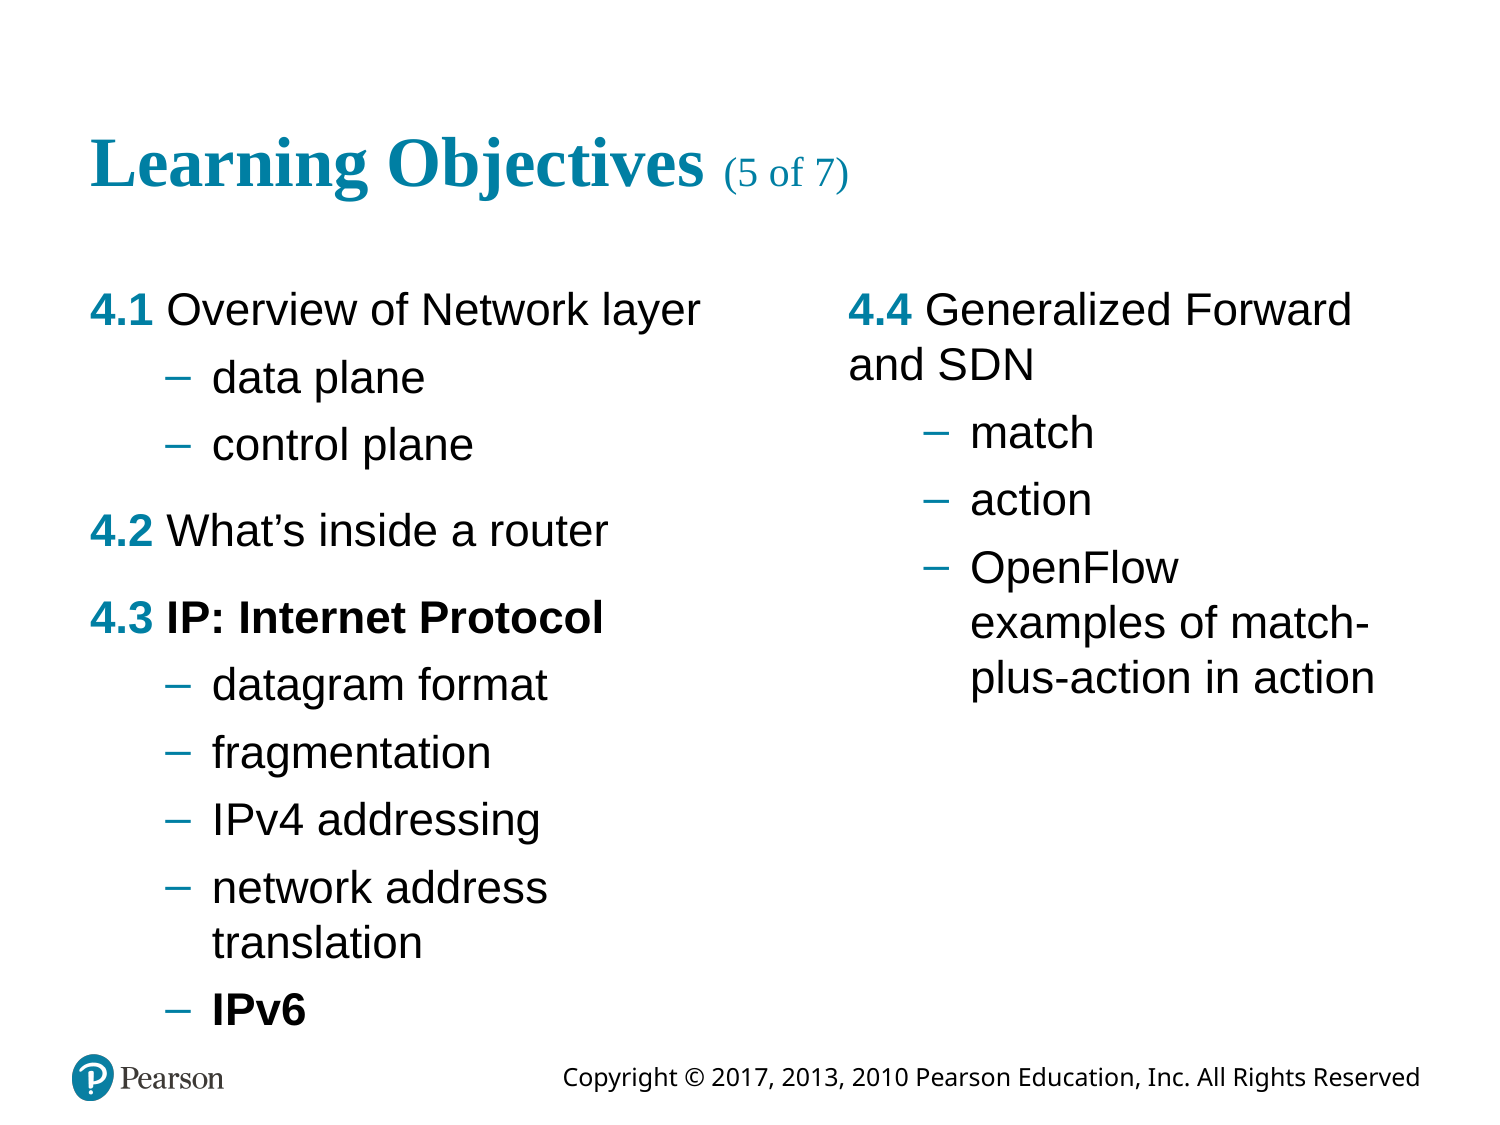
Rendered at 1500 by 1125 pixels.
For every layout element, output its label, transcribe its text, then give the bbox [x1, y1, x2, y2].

picture [98, 1054, 224, 1101]
list 4.1 Overview of Network layer data plane control plane 4.2 What’s inside a router 4.3 I P: Internet Protocol datagram format fragmentation I Pv4 addressing network address translation I Pv6 [75, 264, 781, 1031]
picture [80, 1063, 106, 1088]
list 4.4 Generalized Forward and S D N match action OpenFlow examples of match-plus-action in action [833, 264, 1400, 968]
picture [72, 1087, 83, 1101]
title Learning Objectives (5 of 7) [75, 35, 1425, 216]
picture [72, 1054, 88, 1070]
